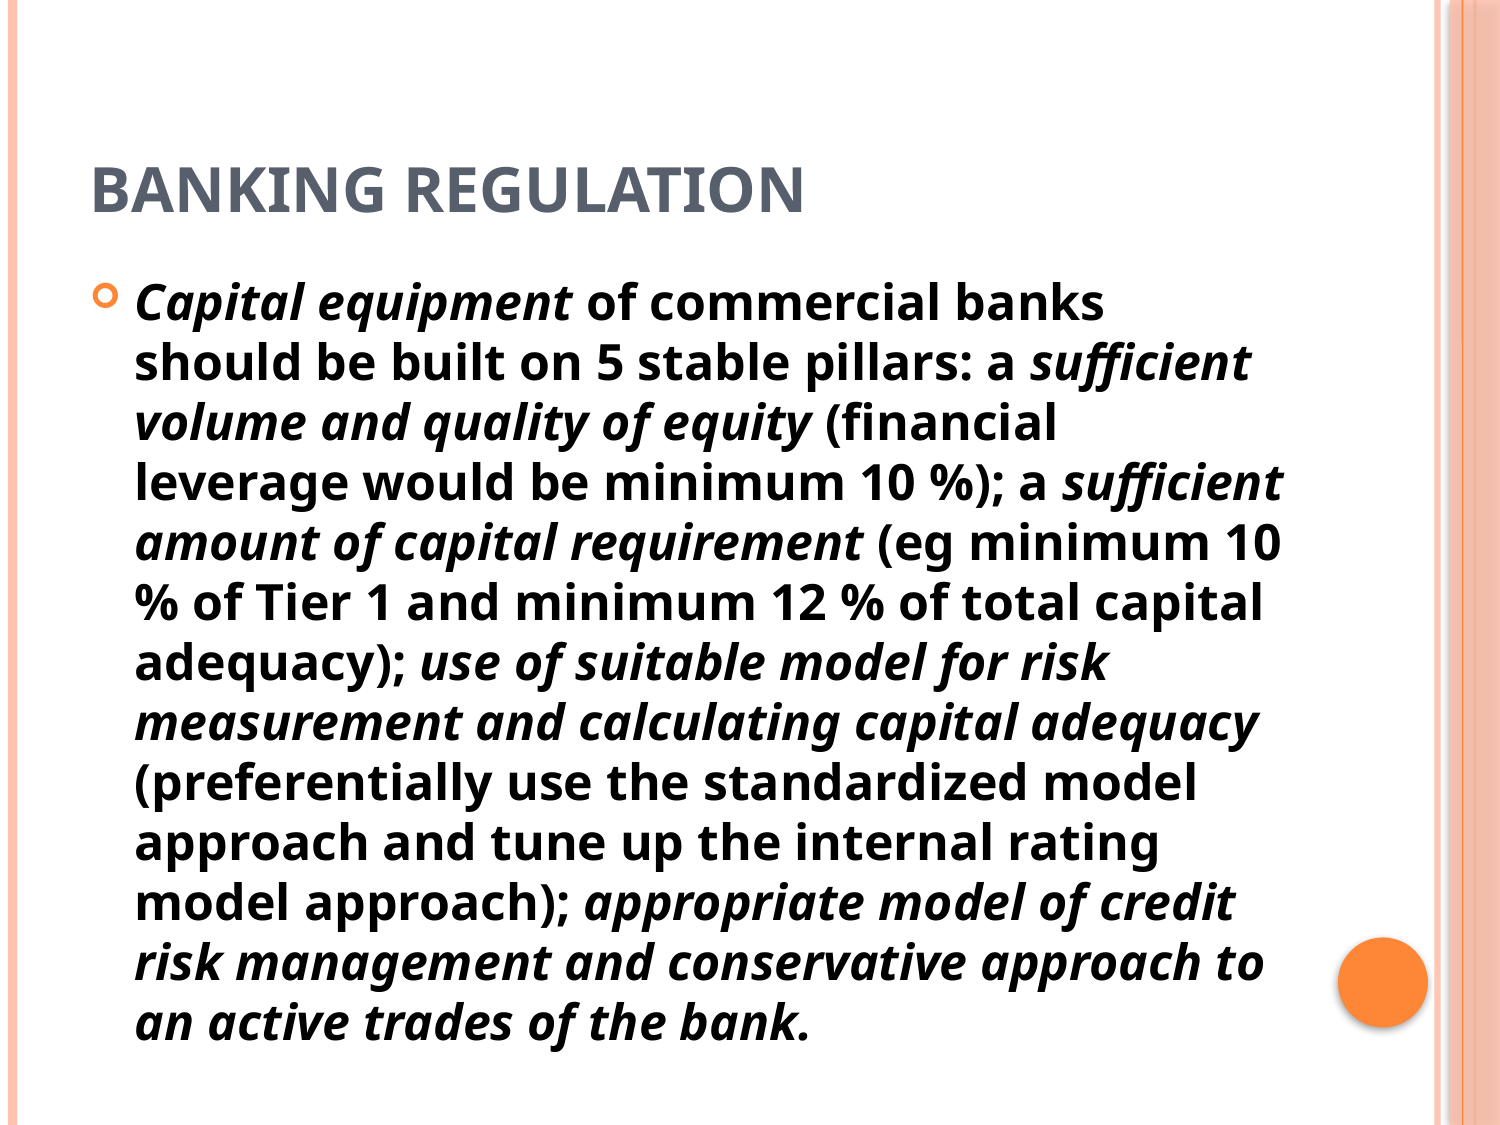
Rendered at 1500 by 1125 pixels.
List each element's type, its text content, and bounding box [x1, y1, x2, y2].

title Banking regulation [75, 45, 1300, 233]
list Capital equipment of commercial banks should be built on 5 stable pillars: a sufficient volume and quality of equity (financial leverage would be minimum 10 %); a sufficient amount of capital requirement (eg minimum 10 % of Tier 1 and minimum 12 % of total capital adequacy); use of suitable model for risk measurement and calculating capital adequacy (preferentially use the standardized model approach and tune up the internal rating model approach); appropriate model of credit risk management and conservative approach to an active trades of the bank. [75, 262, 1300, 1062]
